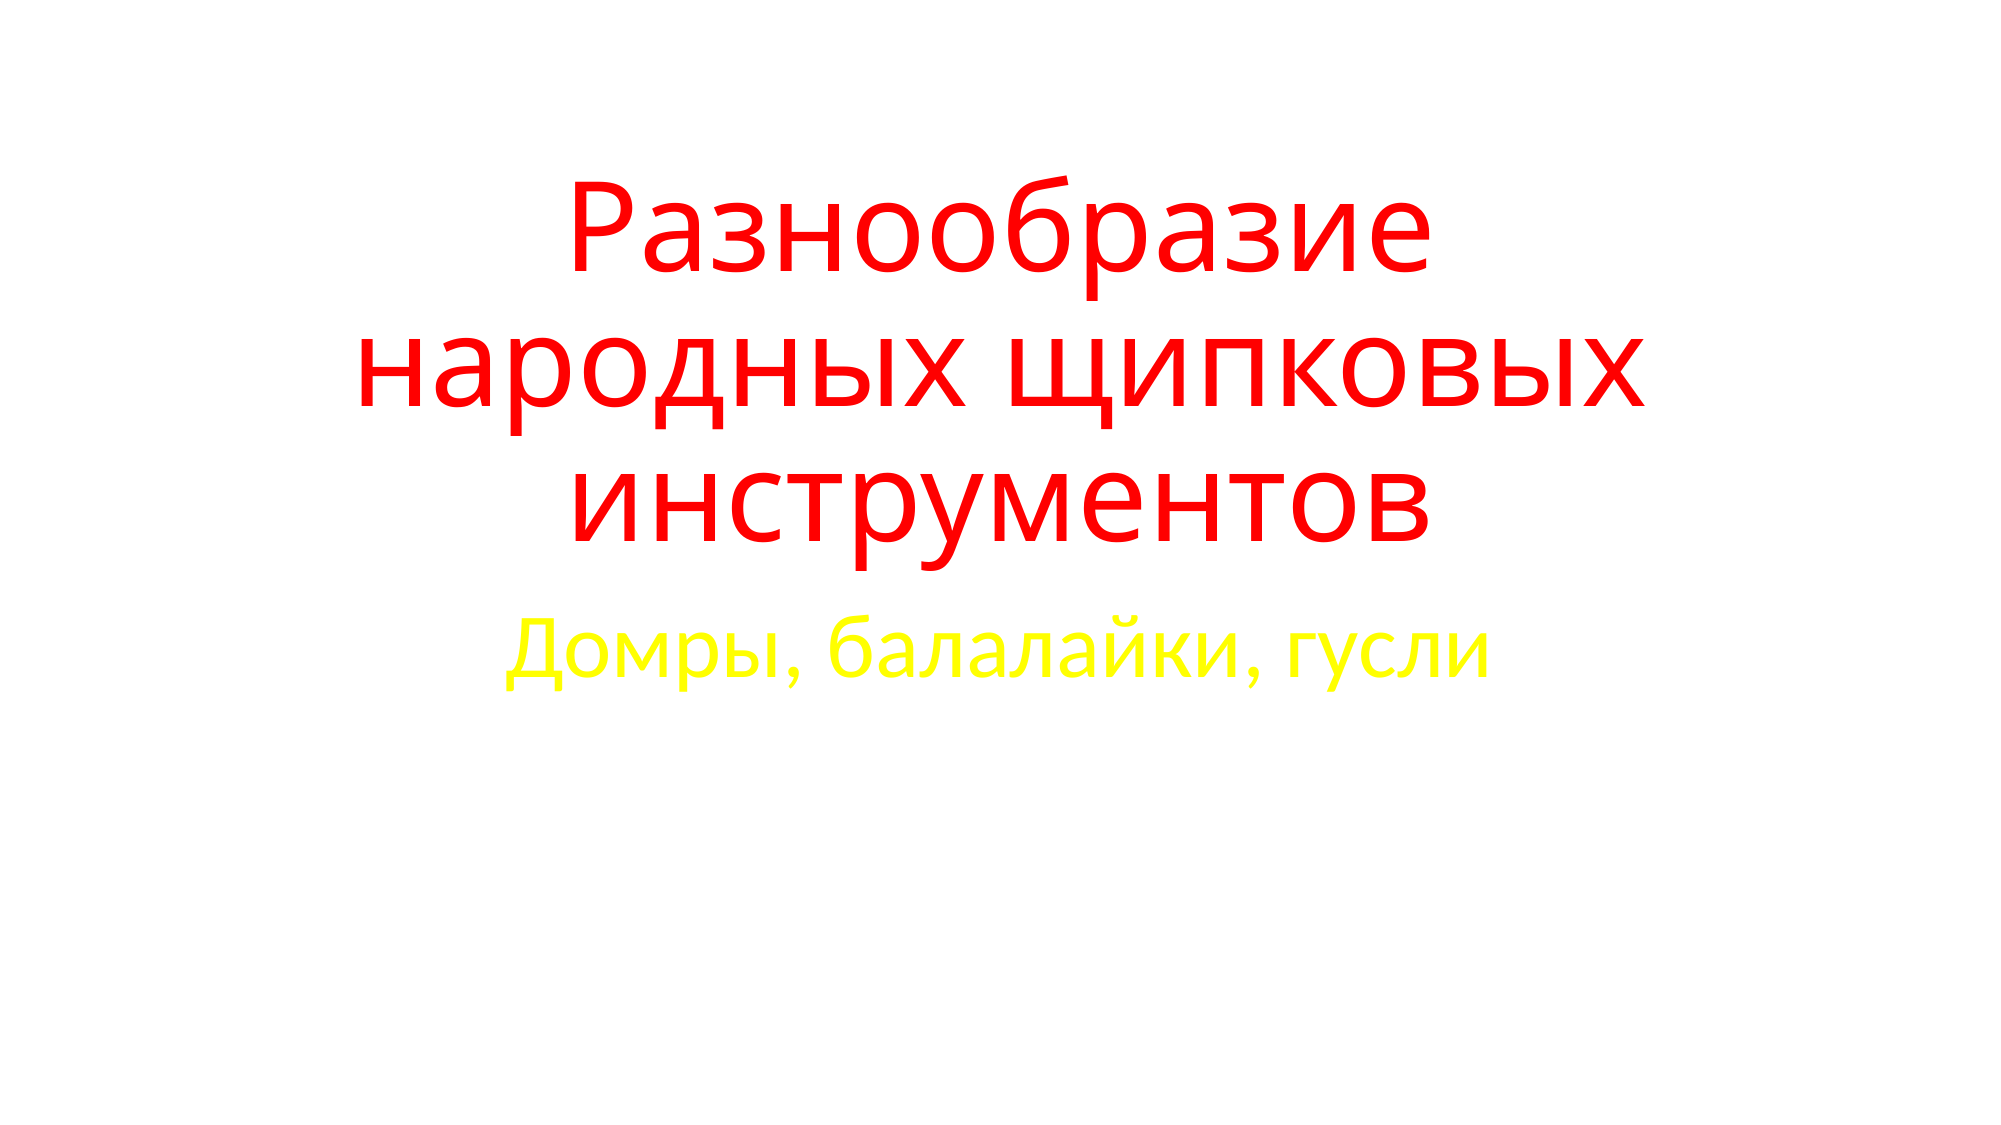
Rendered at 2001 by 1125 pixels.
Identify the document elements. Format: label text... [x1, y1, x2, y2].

title Разнообразие народных щипковых инструментов [249, 184, 1750, 576]
subtitle Домры, балалайки, гусли [249, 590, 1750, 863]
